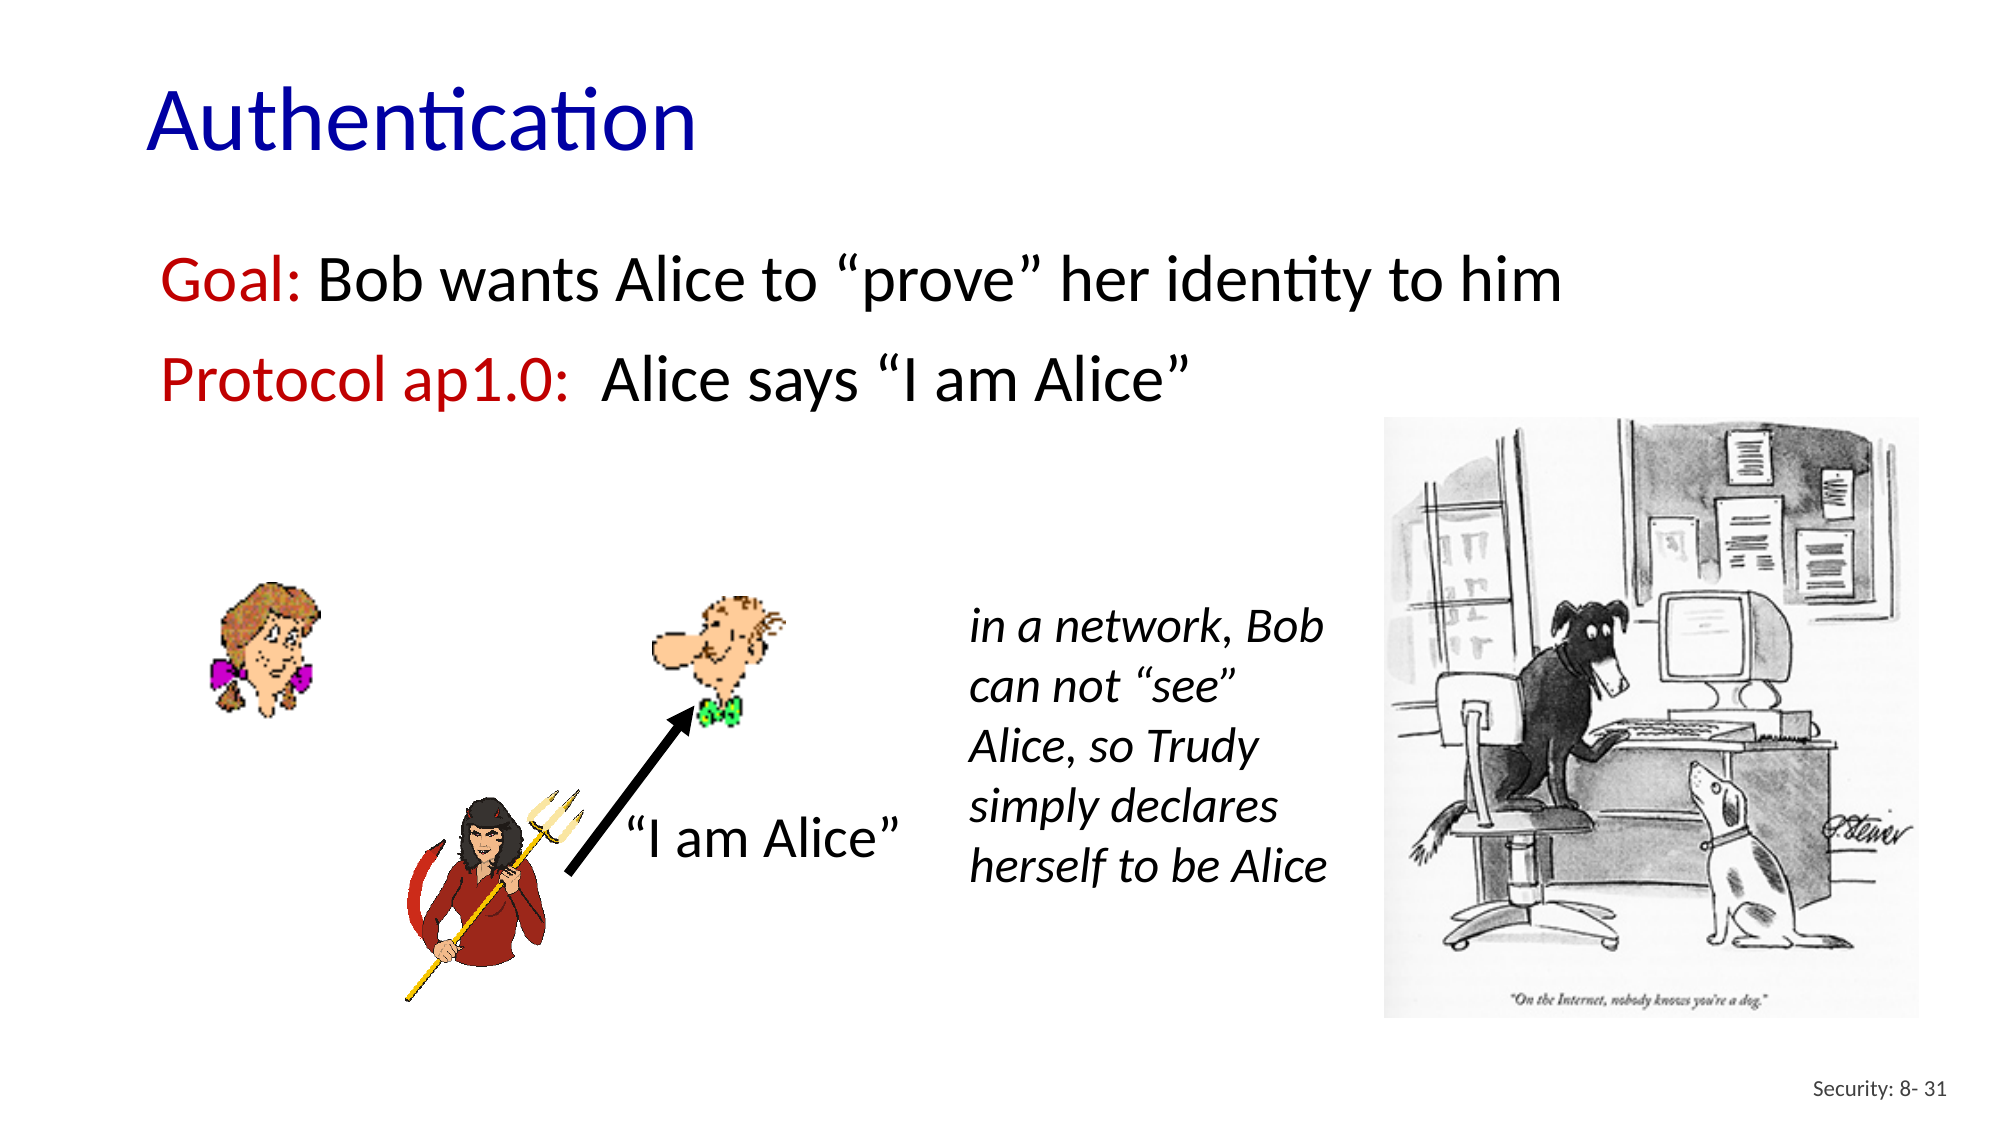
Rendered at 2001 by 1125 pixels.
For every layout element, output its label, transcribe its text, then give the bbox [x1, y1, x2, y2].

text_box Protocol ap1.0: Alice says “I am Alice” [145, 327, 1209, 423]
picture [652, 596, 786, 734]
picture [405, 789, 584, 1002]
text_box Goal: Bob wants Alice to “prove” her identity to him [124, 236, 1713, 395]
picture [1384, 417, 1919, 1018]
title Authentication [131, 47, 1856, 195]
picture [206, 582, 321, 724]
text_box “I am Alice” [608, 792, 917, 877]
slide_number Security: 8- 31 [1512, 1056, 1963, 1117]
text_box in a network, Bob can not “see” Alice, so Trudy simply declares herself to be Alice [954, 585, 1352, 900]
